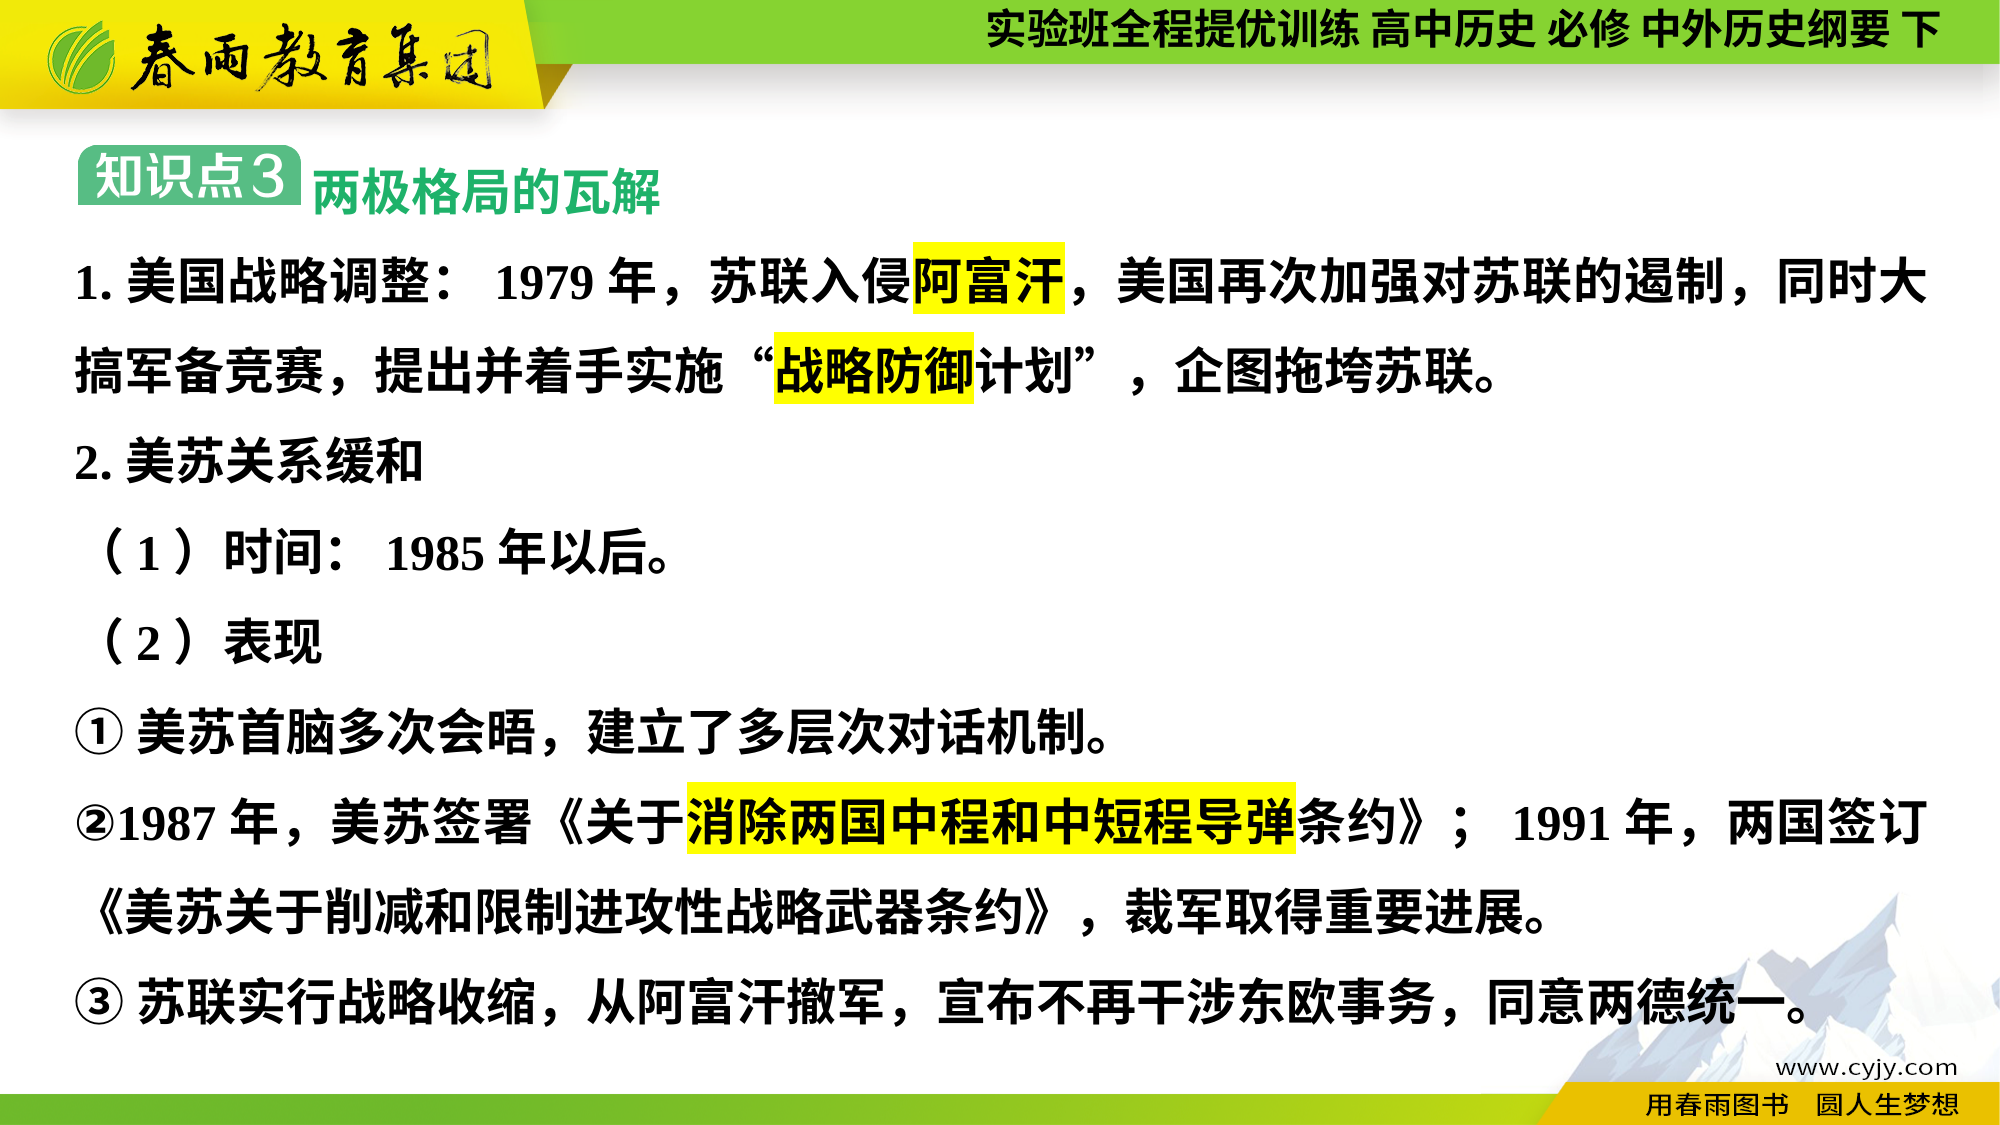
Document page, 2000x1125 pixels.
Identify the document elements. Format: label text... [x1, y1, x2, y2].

picture [0, 0, 2000, 1125]
list 两极格局的瓦解 1.美国战略调整：1979年，苏联入侵阿富汗，美国再次加强对苏联的遏制，同时大搞军备竞赛，提出并着手实施“战略防御计划”，企图拖垮苏联。 2.美苏关系缓和 （1）时间：1985年以后。 （2）表现 ①美苏首脑多次会晤，建立了多层次对话机制。 ②1987年，美苏签署《关于消除两国中程和中短程导弹条约》；1991年，两国签订《美苏关于削减和限制进攻性战略武器条约》，裁军取得重要进展。 ③苏联实行战略收缩，从阿富汗撤军，宣布不再干涉东欧事务，同意两德统一。 [59, 122, 1944, 1035]
